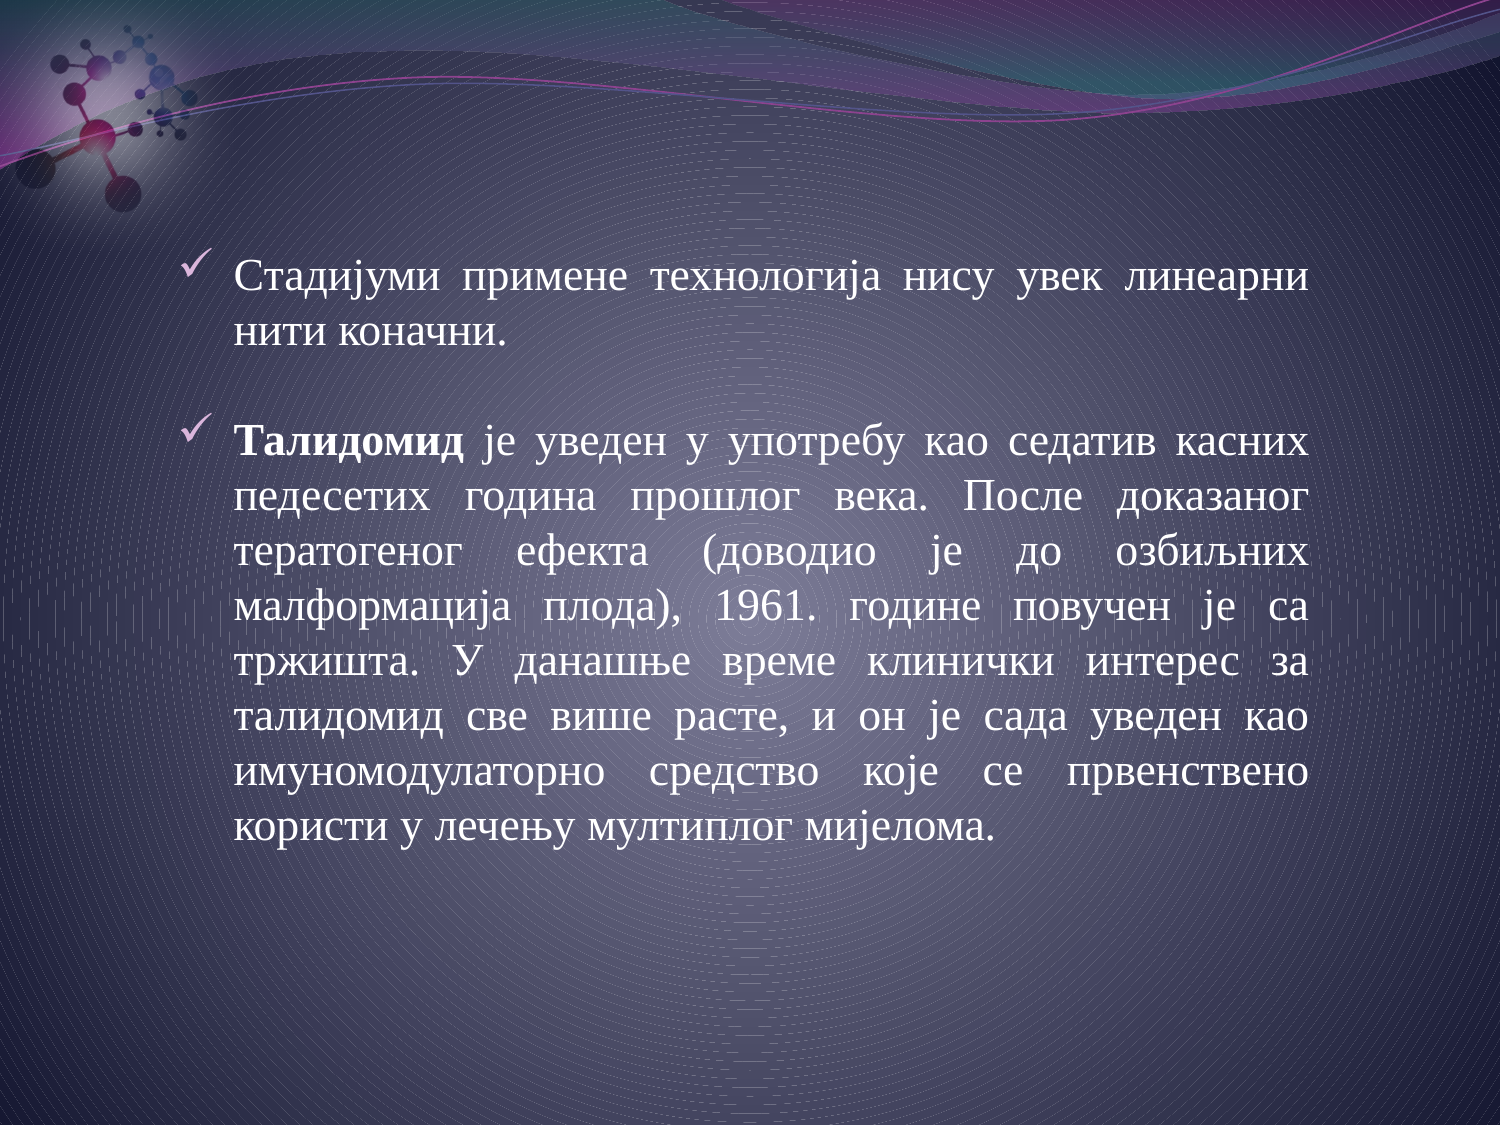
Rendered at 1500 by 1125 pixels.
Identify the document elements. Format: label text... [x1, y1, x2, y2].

text_box Стадијуми примене технологија нису увек линеарни нити коначни. Талидомид је уведен у употребу као седатив касних педесетих година прошлог века. После доказаног тератогеног ефекта (доводио је до озбиљних малформација плода), 1961. године повучен је са тржишта. У данашње време клинички интерес за талидомид све више расте, и он је сада уведен као имуномодулаторно средство које се првенствено користи у лечењу мултиплог мијелома. [162, 237, 1325, 858]
